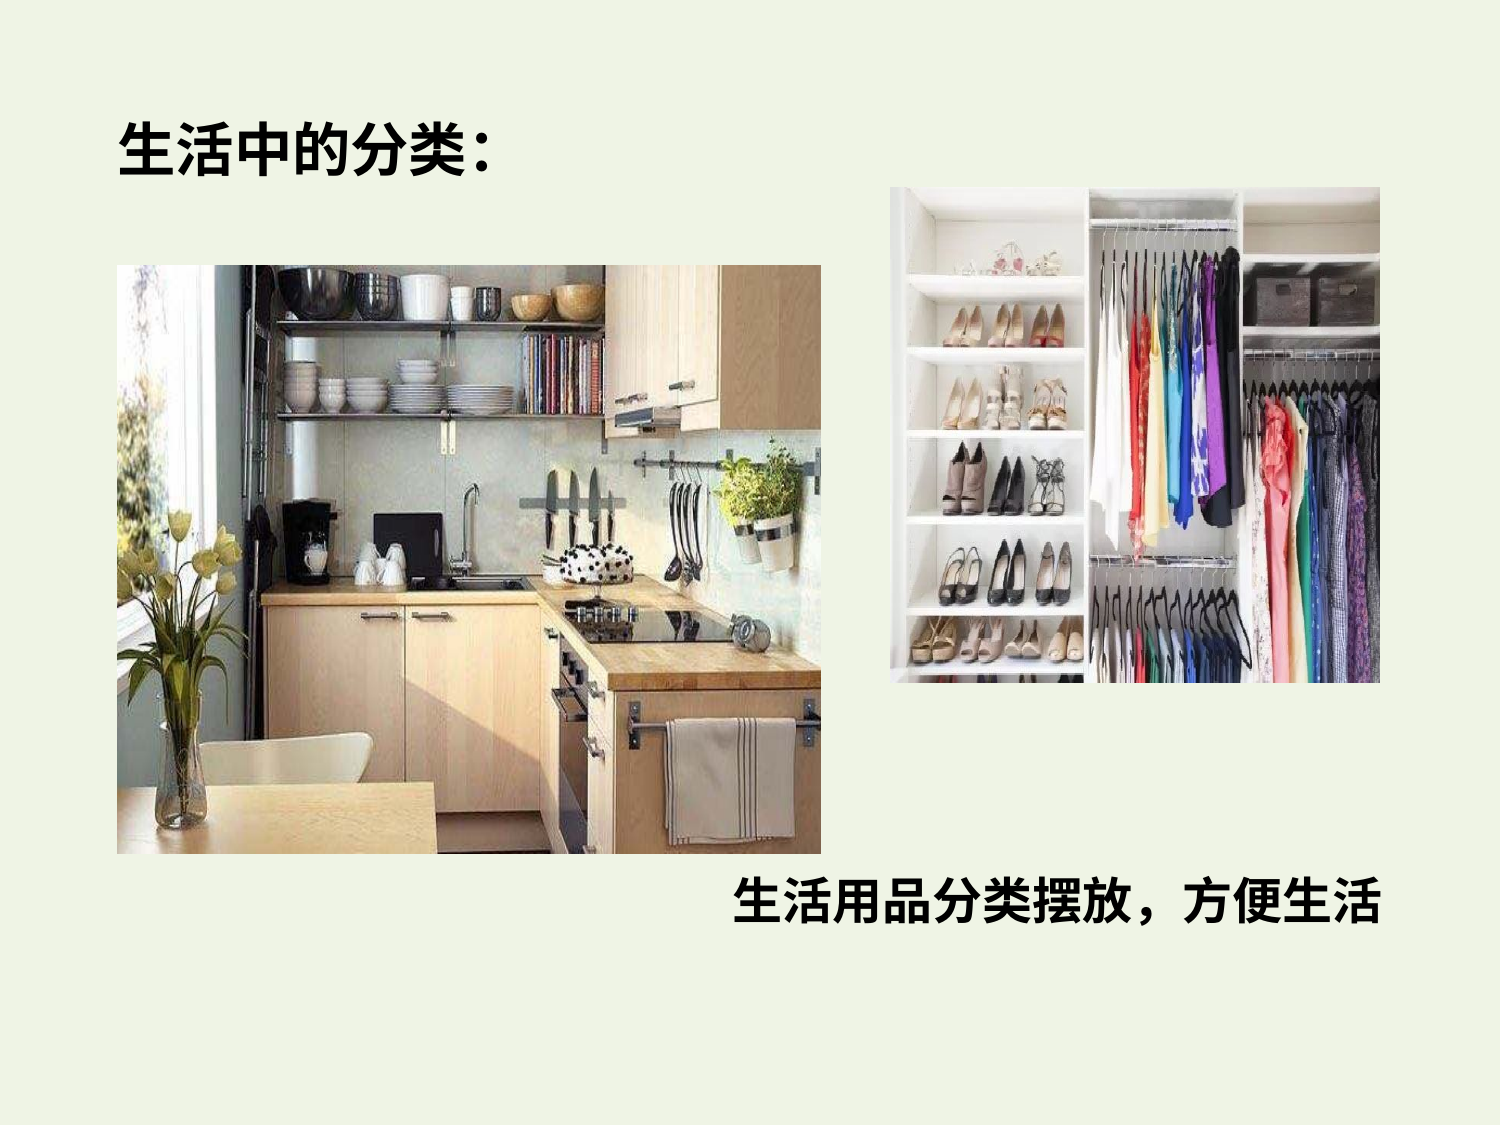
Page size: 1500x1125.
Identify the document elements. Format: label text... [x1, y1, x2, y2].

text_box 生活中的分类： [102, 106, 541, 191]
picture [890, 187, 1380, 683]
picture [116, 265, 821, 854]
text_box 生活用品分类摆放，方便生活 [717, 861, 1398, 937]
